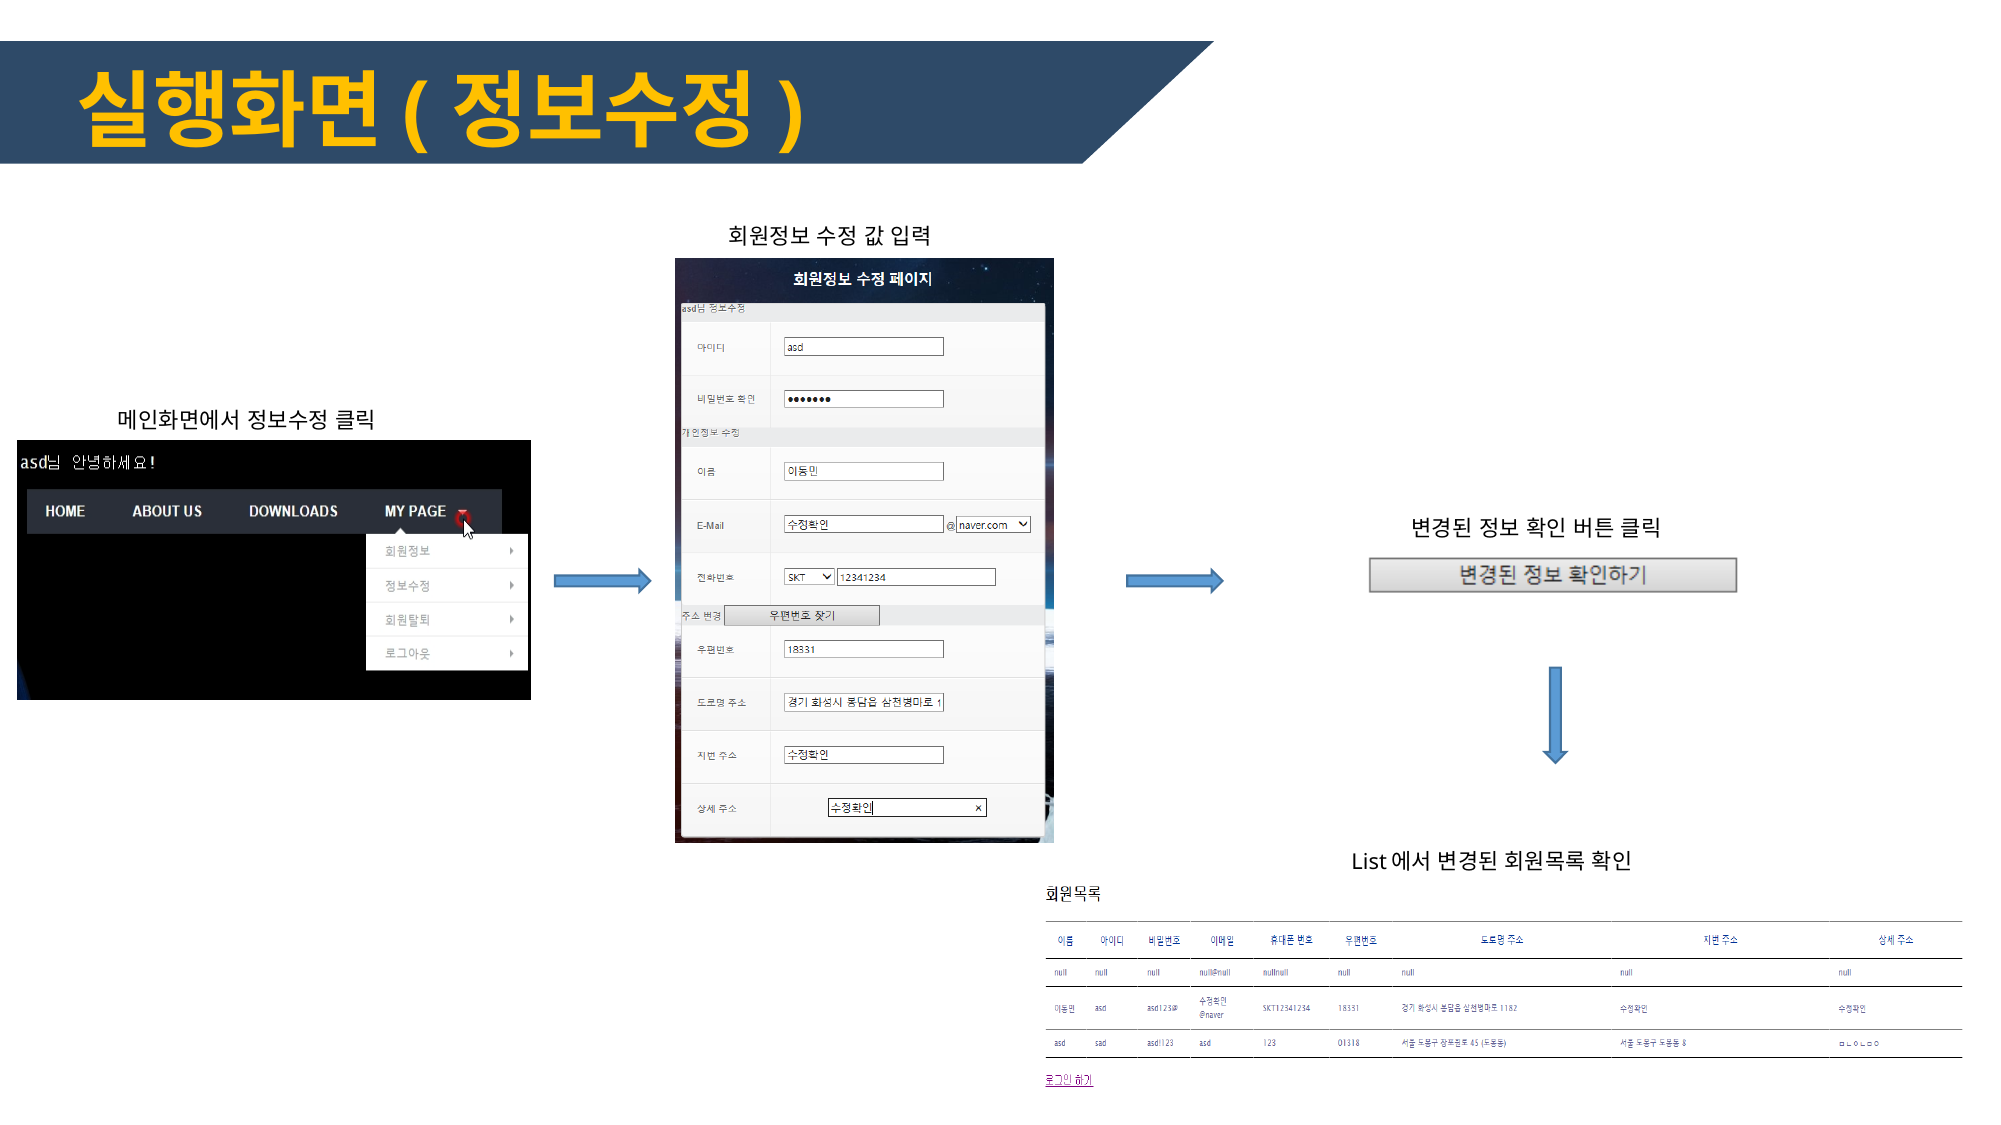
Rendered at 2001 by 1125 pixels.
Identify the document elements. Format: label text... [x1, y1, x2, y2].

picture [17, 440, 531, 700]
text_box [553, 567, 652, 595]
picture [1360, 550, 1750, 604]
picture [1039, 882, 1977, 1094]
picture [674, 258, 1054, 843]
title 실행화면(정보수정) [0, 51, 1075, 163]
text_box List에서 변경된 회원목록 확인 [1336, 843, 1734, 882]
text_box 변경된 정보 확인 버튼 클릭 [1396, 509, 1758, 549]
text_box 메인화면에서 정보수정 클릭 [103, 401, 601, 441]
text_box [1542, 666, 1569, 765]
text_box 회원정보 수정 값 입력 [713, 218, 1075, 258]
text_box [1126, 567, 1225, 595]
